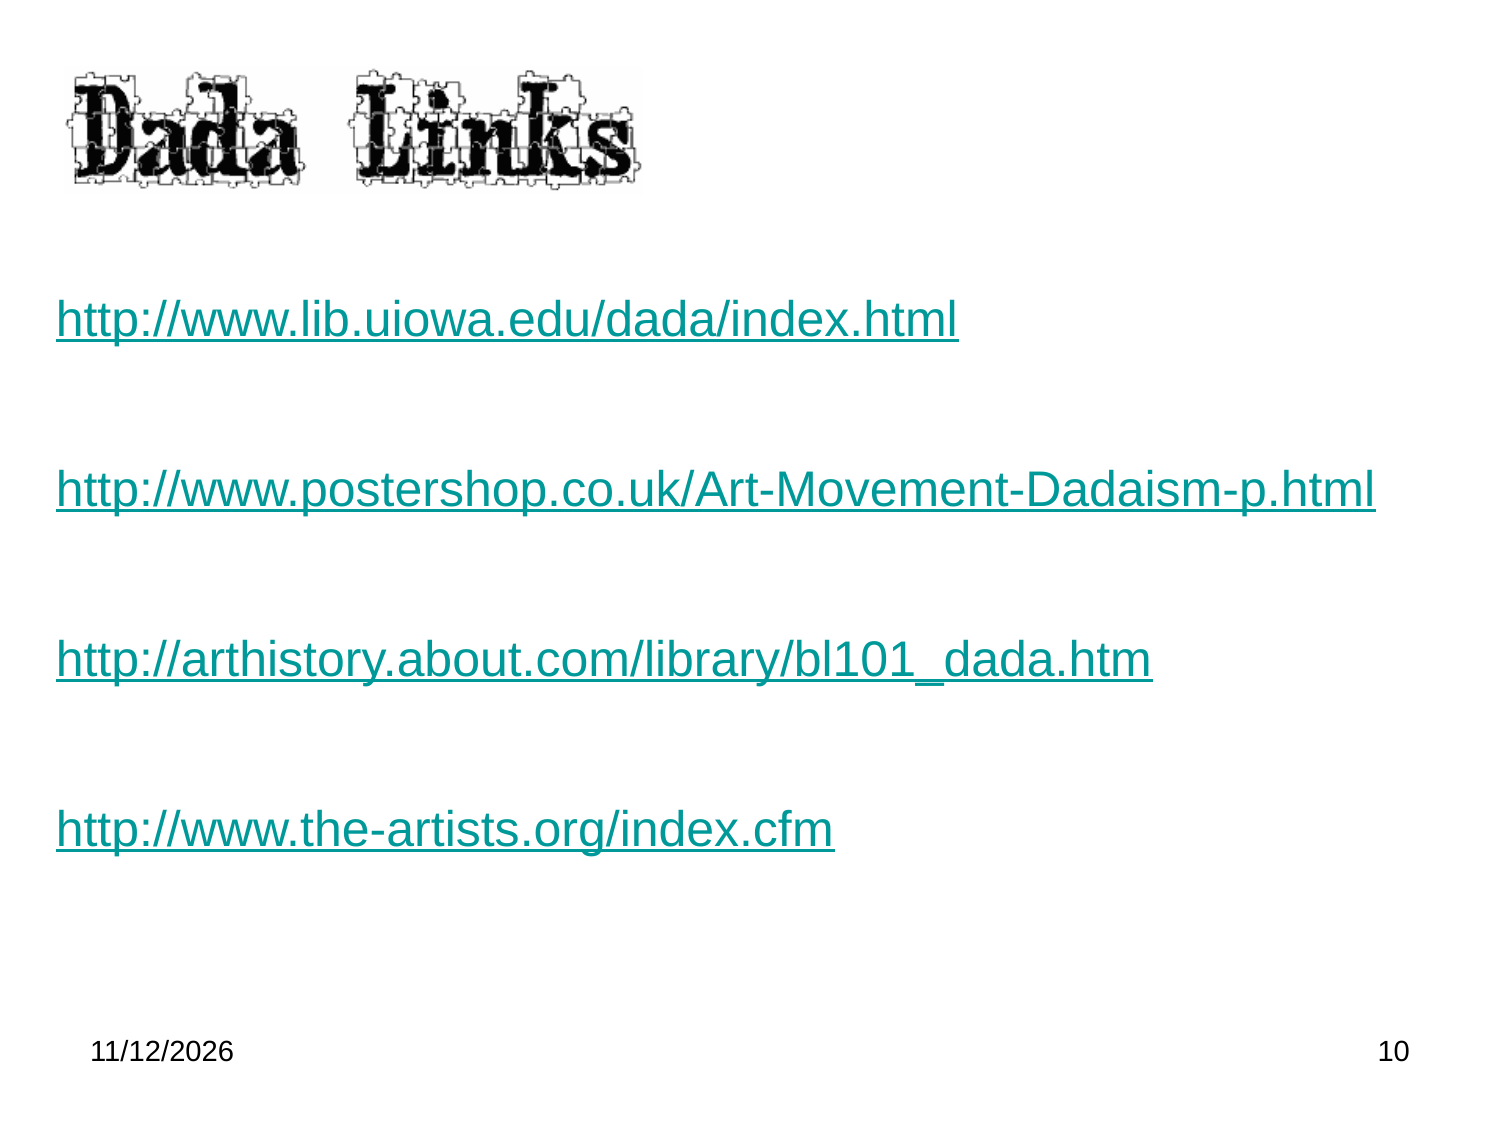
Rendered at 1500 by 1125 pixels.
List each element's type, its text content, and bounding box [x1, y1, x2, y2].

table_header [0, 0, 659, 228]
slide_number 10 [1074, 1024, 1426, 1103]
text_box http://www.lib.uiowa.edu/dada/index.html http://www.postershop.co.uk/Art-Movement-Dadaism-p.html http://arthistory.about.com/library/bl101_dada.htm http://www.the-artists.org/index.cfm [41, 278, 1459, 1022]
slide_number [74, 1024, 426, 1103]
picture [64, 66, 644, 195]
